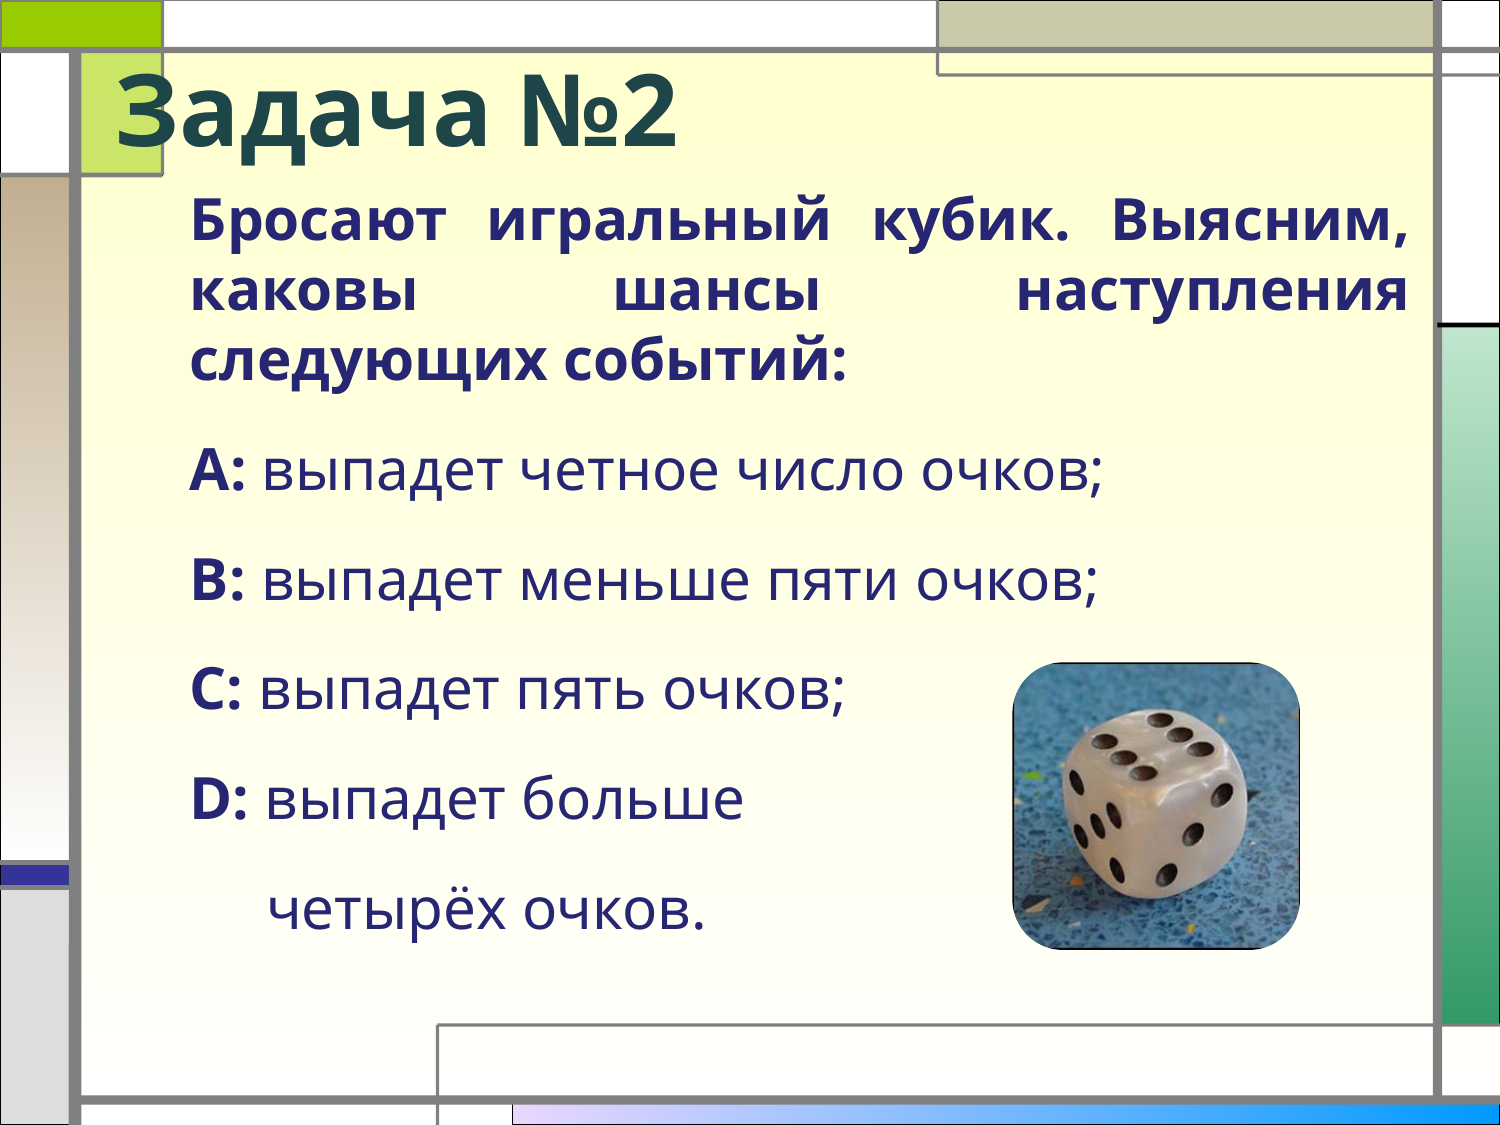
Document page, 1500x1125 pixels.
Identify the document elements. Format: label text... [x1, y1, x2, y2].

list Бросают игральный кубик. Выясним, каковы шансы наступления следующих событий: А: выпадет четное число очков; В: выпадет меньше пяти очков; С: выпадет пять очков; D: выпадет больше четырёх очков. [174, 174, 1426, 1006]
title Задача №2 [99, 12, 926, 201]
picture [1012, 662, 1301, 951]
